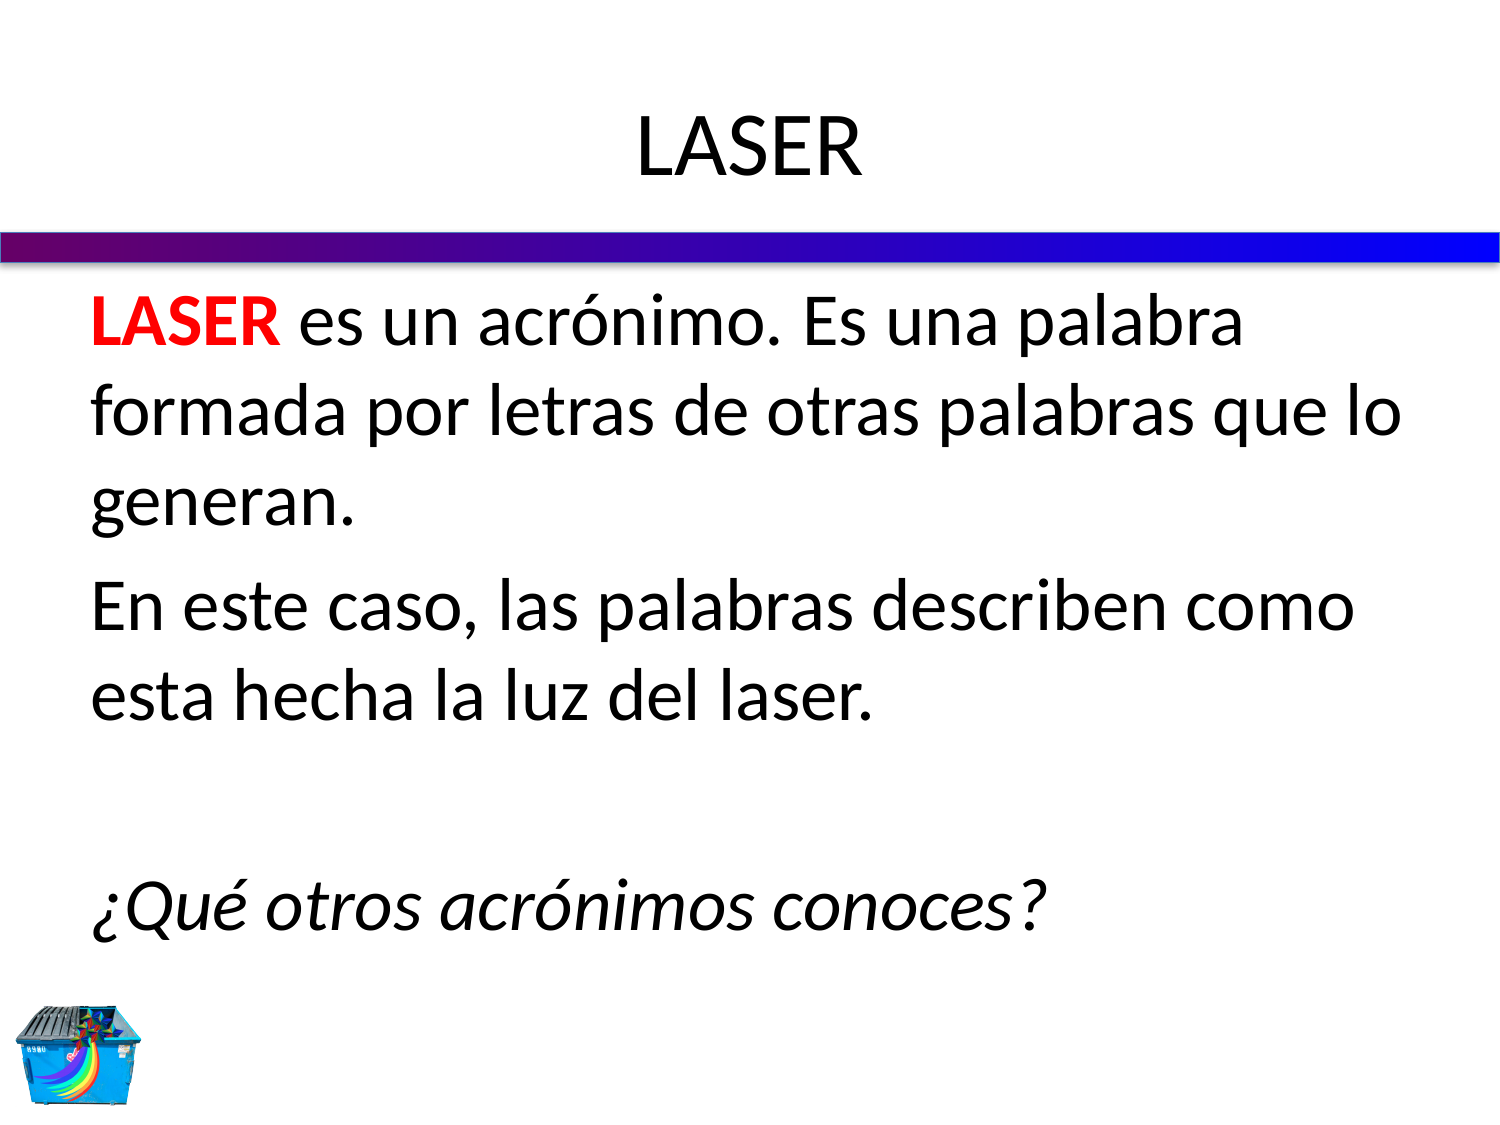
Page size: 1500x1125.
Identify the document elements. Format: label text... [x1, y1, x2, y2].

picture [14, 1004, 143, 1107]
list LASER es un acrónimo. Es una palabra formada por letras de otras palabras que lo generan. En este caso, las palabras describen como esta hecha la luz del laser. ¿Qué otros acrónimos conoces? [75, 262, 1472, 1019]
title LASER [75, 45, 1425, 233]
